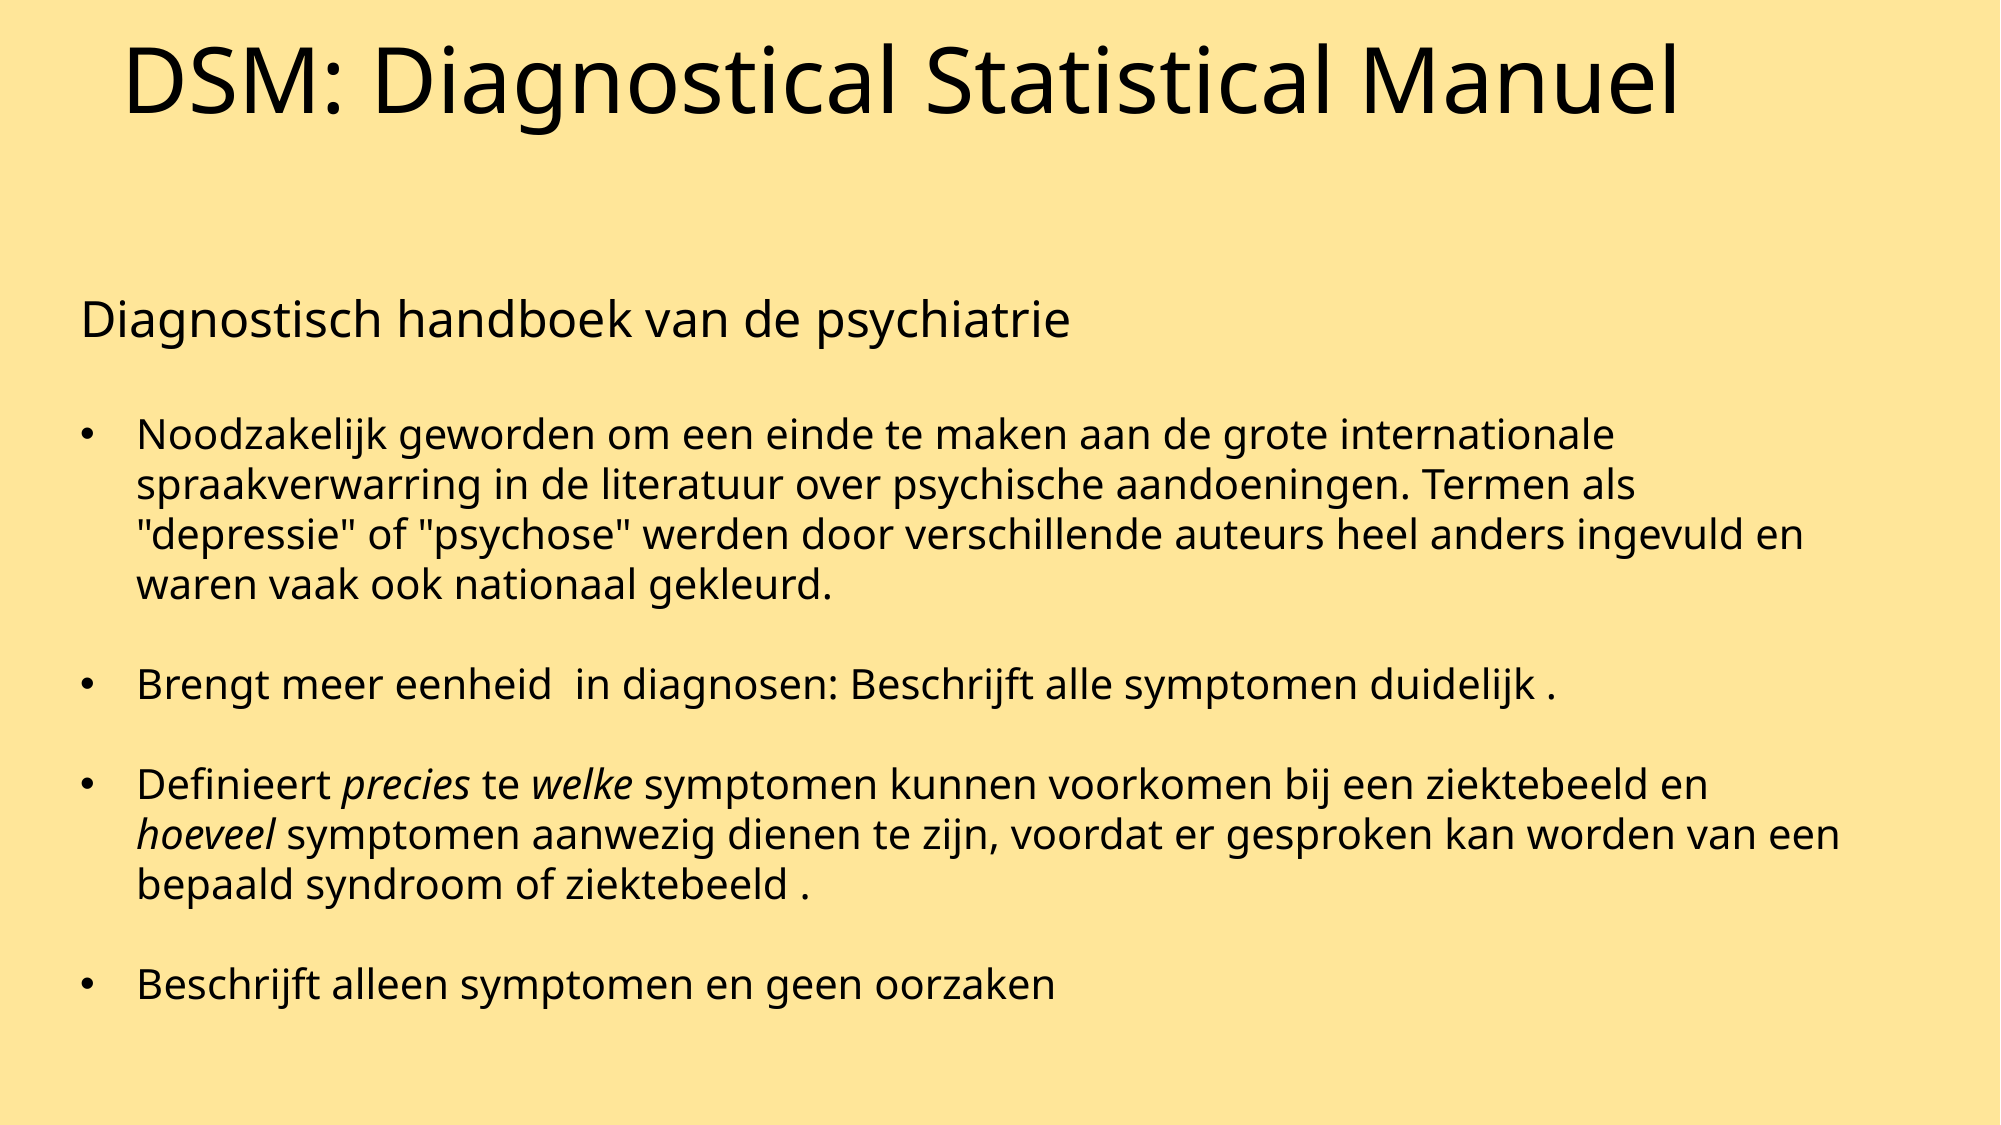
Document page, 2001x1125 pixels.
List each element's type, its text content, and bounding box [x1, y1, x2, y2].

text_box Diagnostisch handboek van de psychiatrie Noodzakelijk geworden om een einde te maken aan de grote internationale spraakverwarring in de literatuur over psychische aandoeningen. Termen als "depressie" of "psychose" werden door verschillende auteurs heel anders ingevuld en waren vaak ook nationaal gekleurd. Brengt meer eenheid in diagnosen: Beschrijft alle symptomen duidelijk . Definieert precies te welke symptomen kunnen voorkomen bij een ziektebeeld en hoeveel symptomen aanwezig dienen te zijn, voordat er gesproken kan worden van een bepaald syndroom of ziektebeeld . Beschrijft alleen symptomen en geen oorzaken [65, 280, 1870, 1016]
subtitle DSM: Diagnostical Statistical Manuel [65, 27, 1741, 140]
